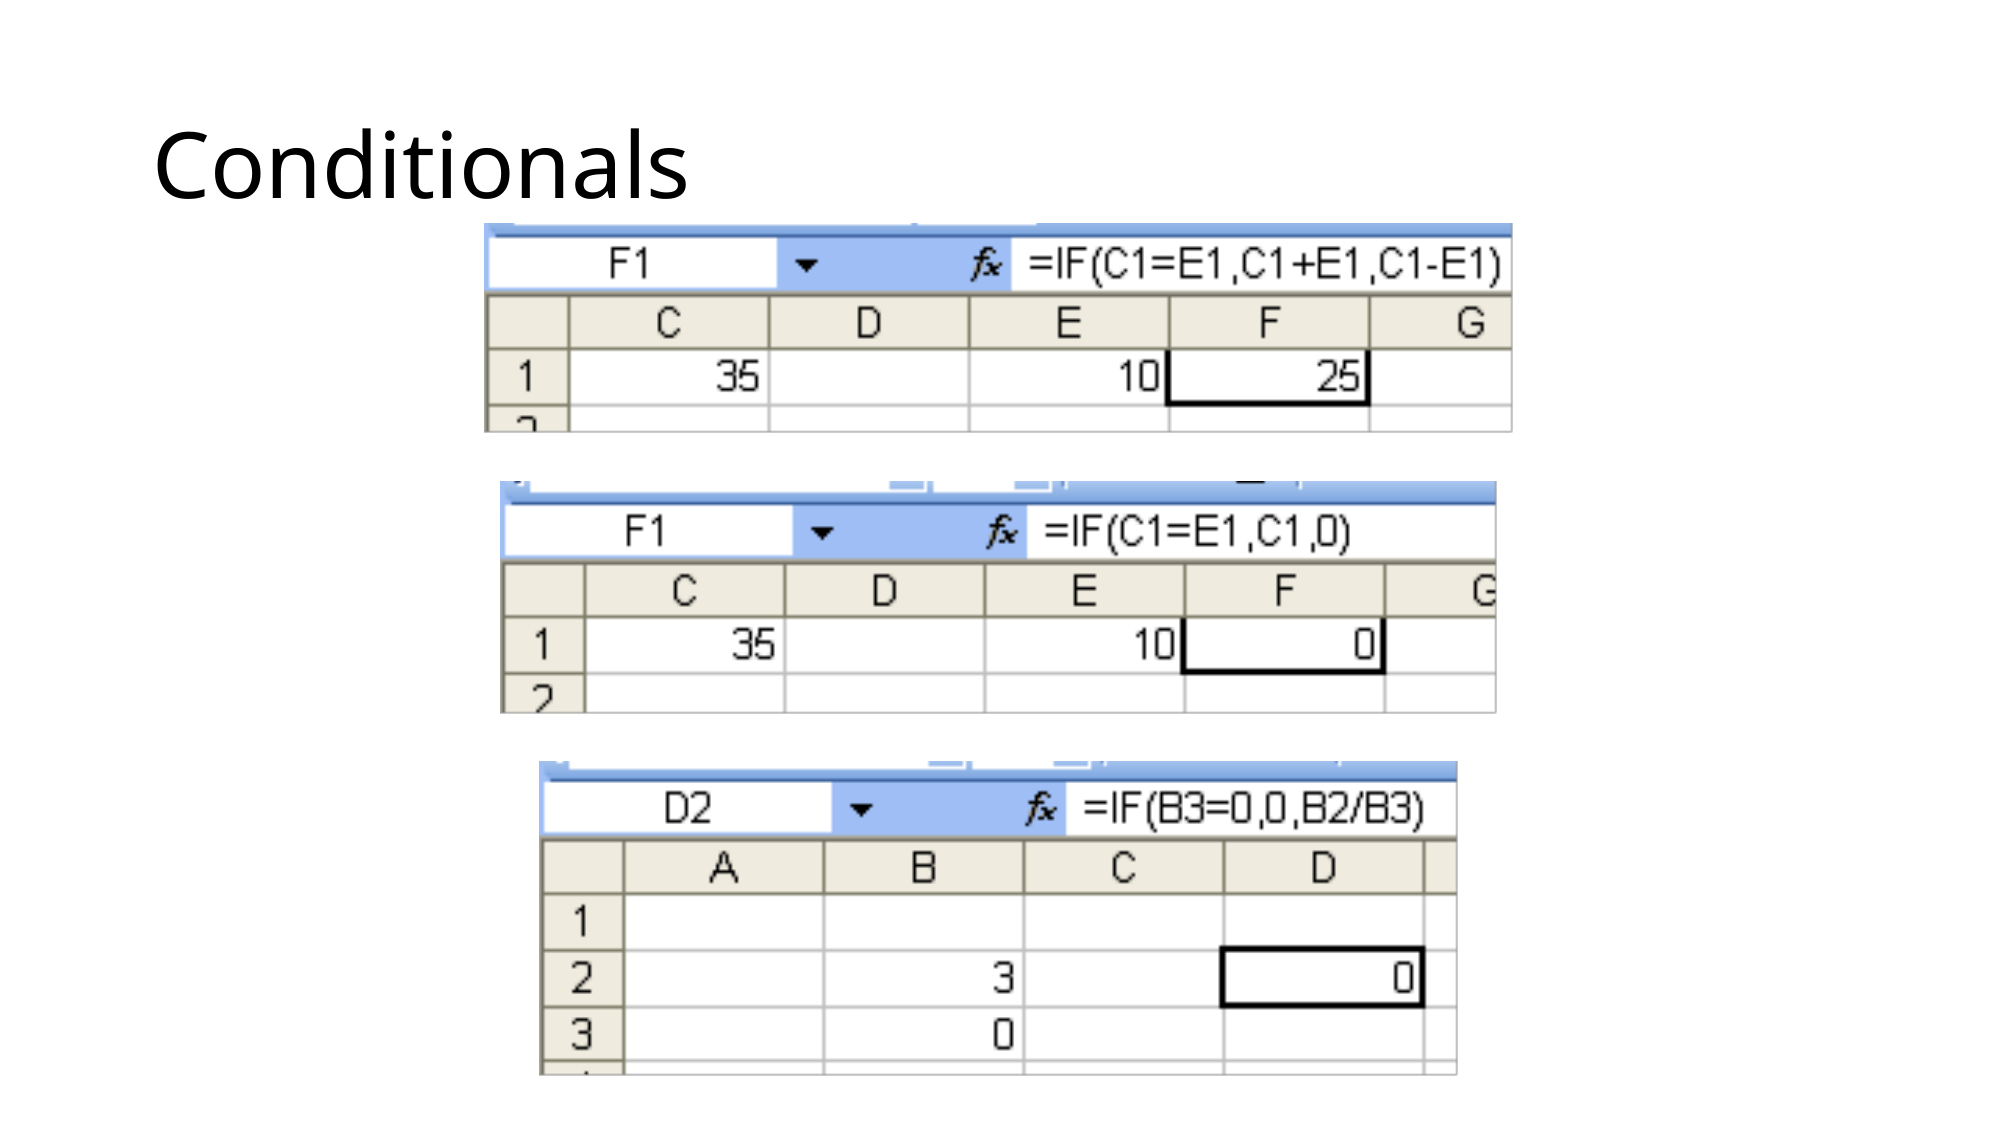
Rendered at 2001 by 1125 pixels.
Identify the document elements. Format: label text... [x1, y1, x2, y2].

picture [499, 481, 1500, 717]
title Conditionals [137, 59, 1863, 278]
picture [538, 761, 1461, 1079]
picture [484, 223, 1516, 436]
